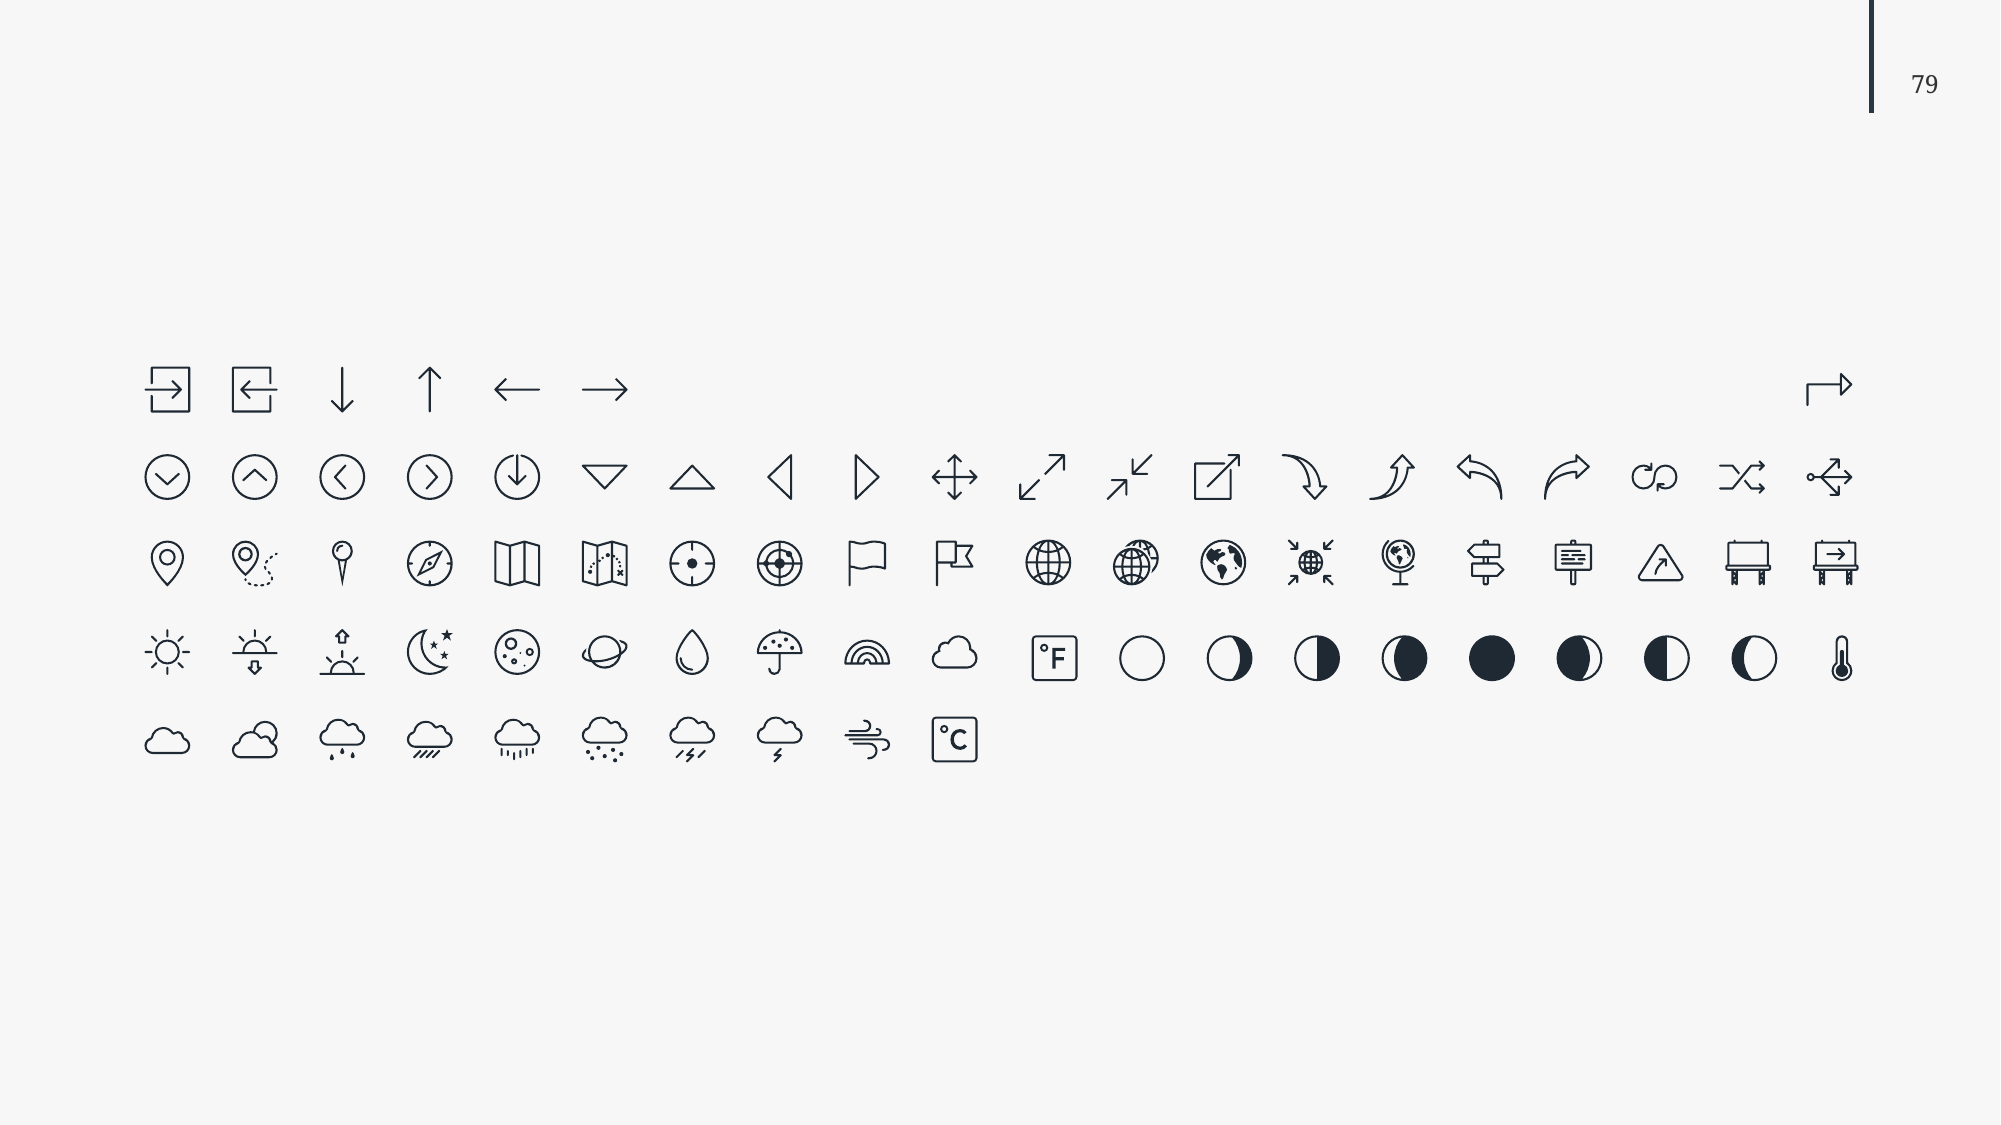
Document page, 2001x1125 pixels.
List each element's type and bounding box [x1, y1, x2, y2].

text_box [1456, 454, 1503, 500]
text_box [931, 635, 978, 669]
text_box [1019, 479, 1041, 500]
text_box [231, 540, 260, 577]
text_box [406, 454, 453, 500]
text_box [406, 629, 449, 675]
text_box [181, 650, 191, 654]
text_box [854, 454, 880, 500]
text_box [1469, 635, 1515, 682]
text_box [669, 540, 716, 587]
text_box [144, 454, 191, 500]
text_box [441, 629, 453, 641]
text_box [319, 718, 366, 746]
text_box [935, 540, 974, 587]
text_box [494, 540, 541, 587]
text_box [418, 366, 442, 413]
text_box [413, 749, 422, 759]
text_box [1743, 479, 1765, 494]
text_box [848, 540, 887, 587]
text_box [1025, 539, 1072, 586]
text_box [177, 662, 184, 669]
text_box [581, 378, 628, 402]
text_box [675, 629, 709, 675]
text_box [494, 454, 541, 500]
text_box [1323, 574, 1334, 586]
text_box [419, 749, 441, 759]
text_box [265, 635, 272, 642]
text_box [1112, 539, 1159, 586]
text_box [931, 716, 978, 763]
text_box [1369, 454, 1415, 500]
text_box [231, 366, 272, 413]
text_box [844, 728, 882, 737]
text_box [1544, 454, 1590, 500]
text_box [334, 629, 350, 644]
text_box [151, 635, 180, 669]
text_box [231, 639, 278, 655]
text_box [848, 719, 872, 733]
text_box [1031, 635, 1078, 682]
text_box [1812, 539, 1859, 586]
text_box [494, 629, 541, 675]
text_box [1287, 539, 1299, 550]
text_box [1131, 454, 1153, 475]
text_box [1294, 635, 1340, 682]
text_box [1281, 454, 1328, 500]
text_box [669, 716, 716, 744]
text_box [1719, 460, 1765, 490]
text_box [1631, 462, 1678, 492]
text_box [848, 738, 891, 751]
text_box [1298, 549, 1324, 575]
text_box [756, 716, 803, 744]
text_box [231, 720, 278, 759]
text_box [331, 540, 353, 587]
text_box [697, 749, 706, 759]
text_box [1725, 539, 1772, 586]
text_box [231, 454, 278, 500]
text_box [240, 380, 278, 399]
text_box [756, 540, 803, 587]
text_box [581, 464, 628, 490]
text_box [581, 540, 628, 587]
text_box [1806, 458, 1853, 496]
text_box [767, 454, 793, 500]
text_box [1806, 372, 1853, 407]
text_box [1323, 539, 1334, 550]
text_box [756, 629, 803, 675]
text_box [150, 366, 191, 413]
text_box [177, 635, 184, 642]
text_box [406, 720, 453, 748]
text_box [1467, 539, 1505, 586]
text_box [1119, 635, 1166, 682]
text_box [844, 639, 891, 665]
text_box [852, 742, 878, 760]
text_box [1554, 539, 1593, 586]
text_box [238, 635, 245, 642]
text_box [1200, 539, 1247, 586]
text_box [1637, 543, 1684, 582]
text_box [1381, 635, 1428, 682]
text_box [1731, 635, 1778, 682]
text_box [1206, 635, 1253, 682]
text_box [330, 366, 354, 413]
text_box [144, 380, 182, 399]
text_box [244, 578, 252, 586]
text_box [1556, 635, 1603, 682]
text_box [773, 747, 782, 763]
text_box [581, 716, 628, 744]
text_box [1106, 479, 1128, 500]
text_box [685, 747, 695, 763]
text_box [247, 660, 263, 675]
text_box [1287, 574, 1299, 586]
text_box [1831, 635, 1853, 682]
text_box [494, 718, 541, 746]
text_box [669, 464, 716, 490]
text_box [675, 749, 684, 759]
text_box [931, 454, 978, 500]
text_box [340, 747, 345, 755]
text_box [1044, 454, 1066, 475]
text_box [319, 454, 366, 500]
text_box [406, 540, 453, 587]
text_box [494, 378, 541, 402]
text_box [1644, 635, 1690, 682]
text_box [1206, 454, 1240, 488]
text_box [1381, 539, 1415, 586]
text_box [150, 540, 185, 587]
text_box [319, 656, 366, 675]
text_box [144, 726, 191, 755]
text_box [1194, 462, 1232, 500]
text_box [581, 635, 628, 669]
